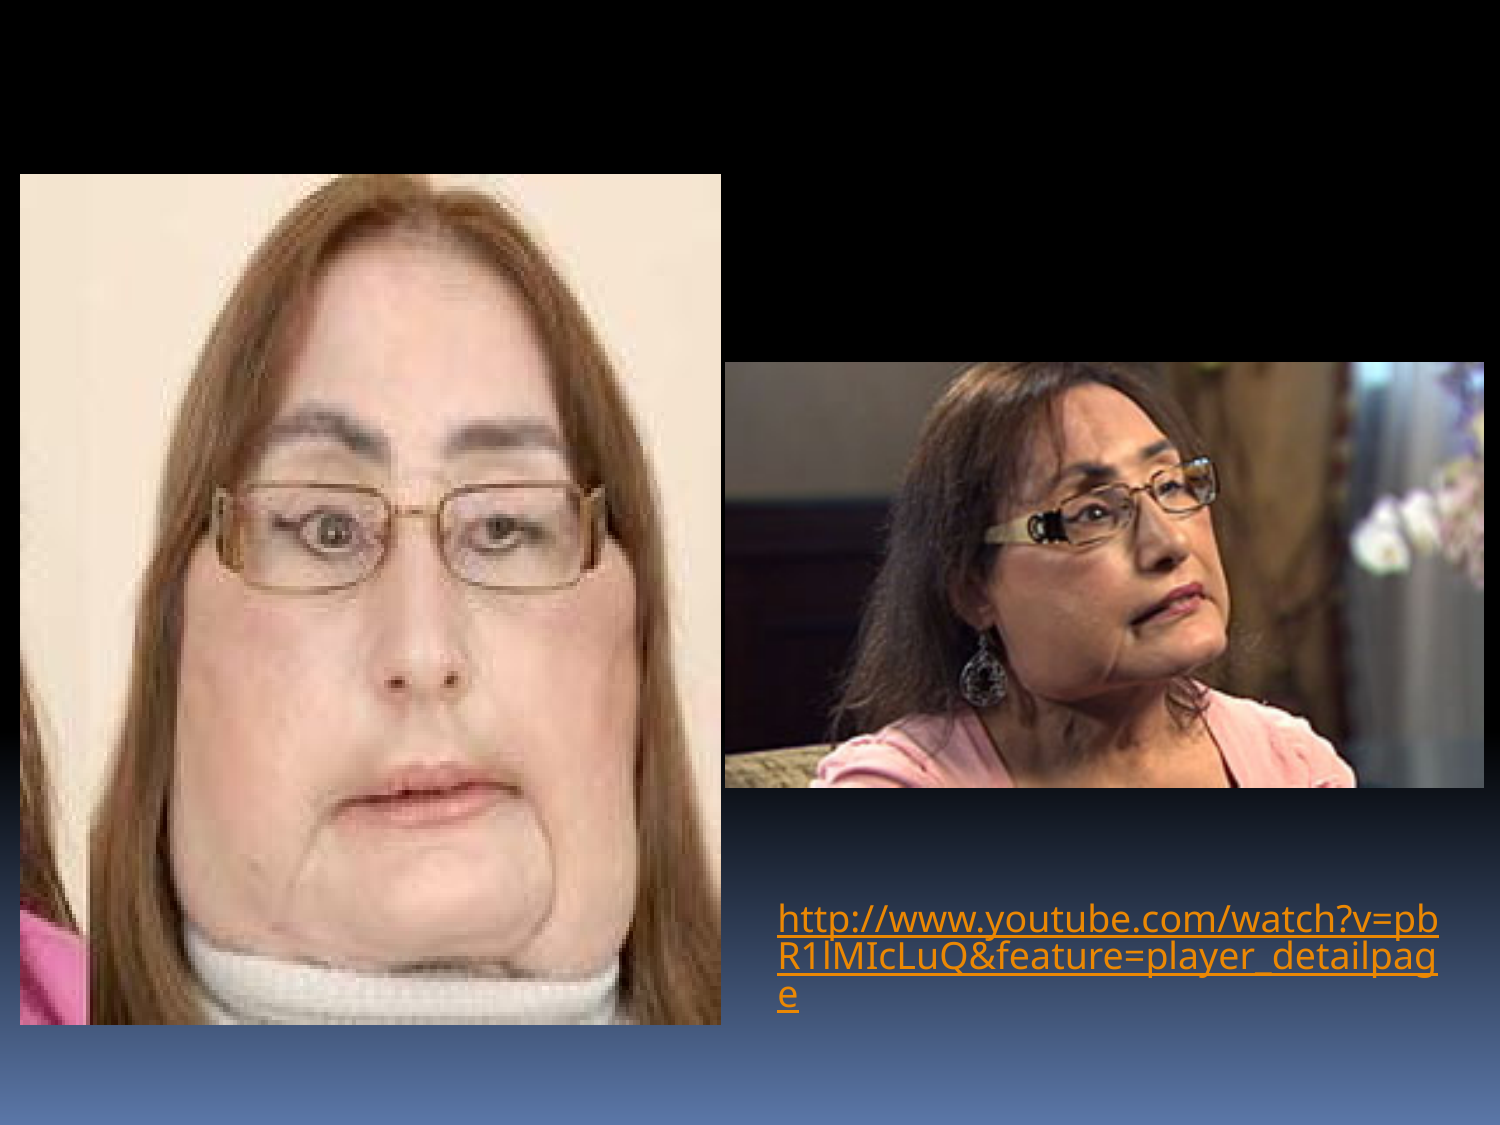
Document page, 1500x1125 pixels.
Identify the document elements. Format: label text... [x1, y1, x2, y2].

text_box http://www.youtube.com/watch?v=pbR1lMIcLuQ&feature=player_detailpage [762, 887, 1463, 954]
picture [724, 362, 1485, 788]
picture [20, 174, 722, 1026]
